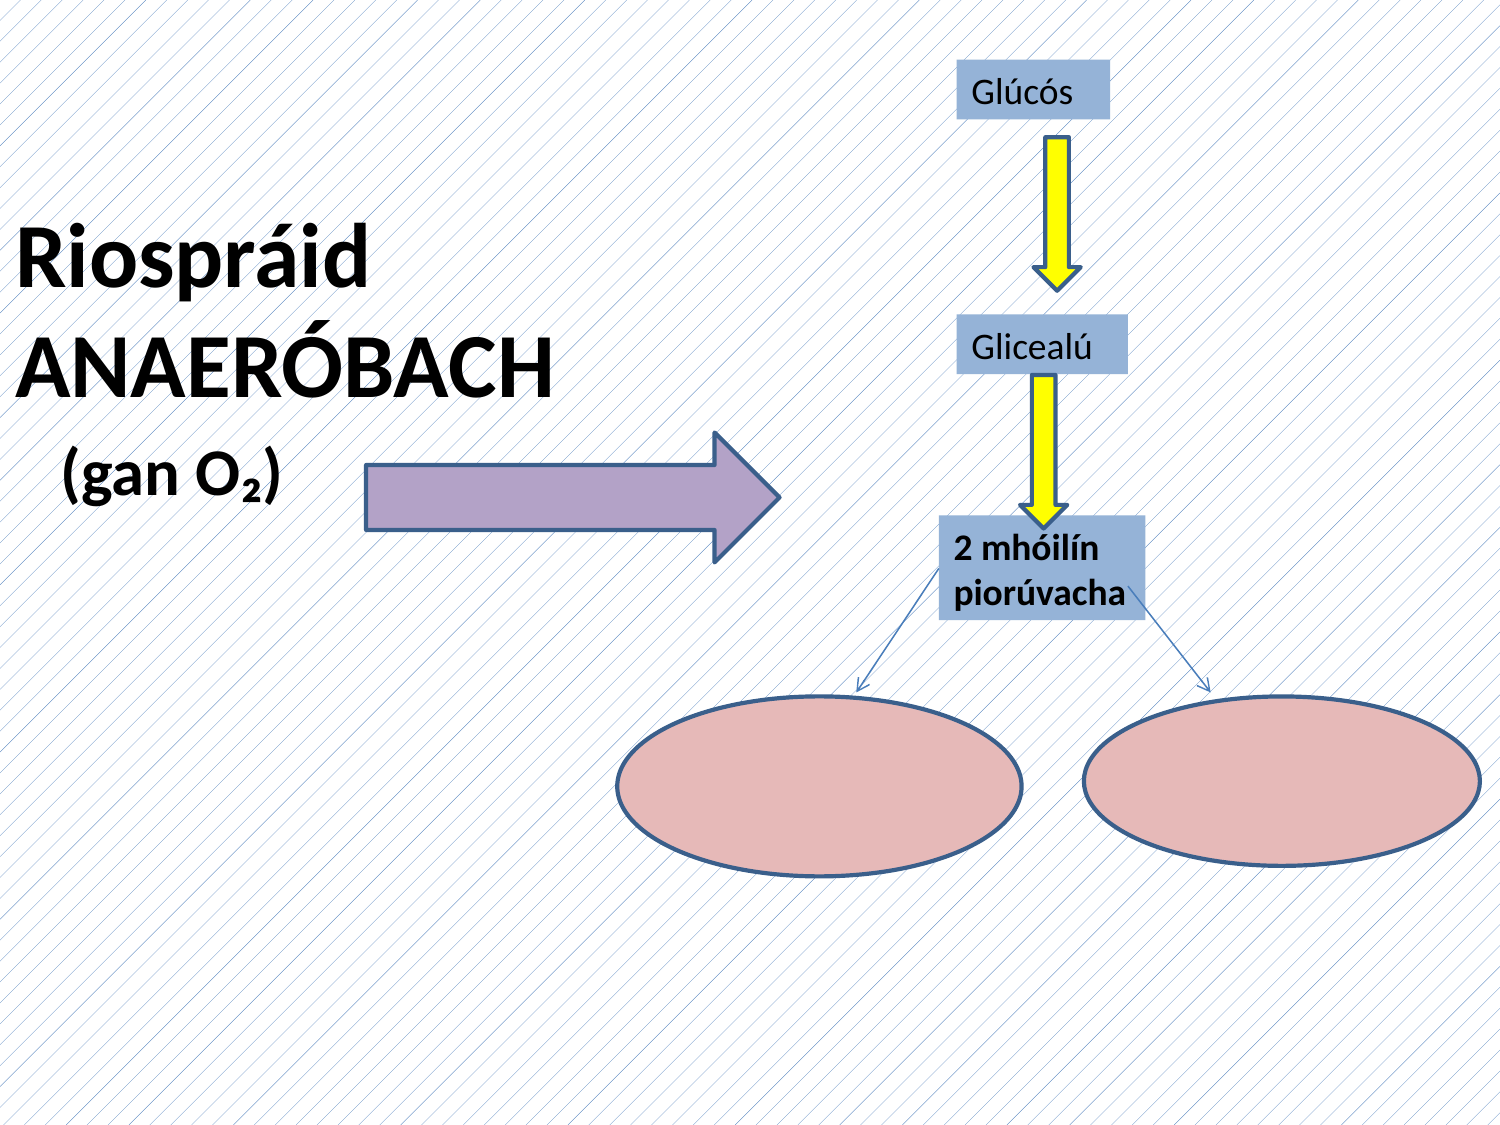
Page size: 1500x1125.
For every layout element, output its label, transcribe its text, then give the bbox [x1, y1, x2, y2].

text_box 2 mhóilín piorúvacha [938, 515, 1146, 621]
list Riospráid ANAERÓBACH (gan O₂) [0, 90, 691, 1005]
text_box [1127, 585, 1211, 693]
text_box [1081, 694, 1483, 868]
text_box [363, 430, 782, 565]
text_box [1018, 372, 1070, 531]
text_box Glúcós [956, 59, 1111, 120]
text_box [1031, 135, 1083, 293]
text_box [615, 694, 1024, 879]
text_box Glicealú [956, 314, 1128, 375]
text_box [856, 568, 940, 693]
